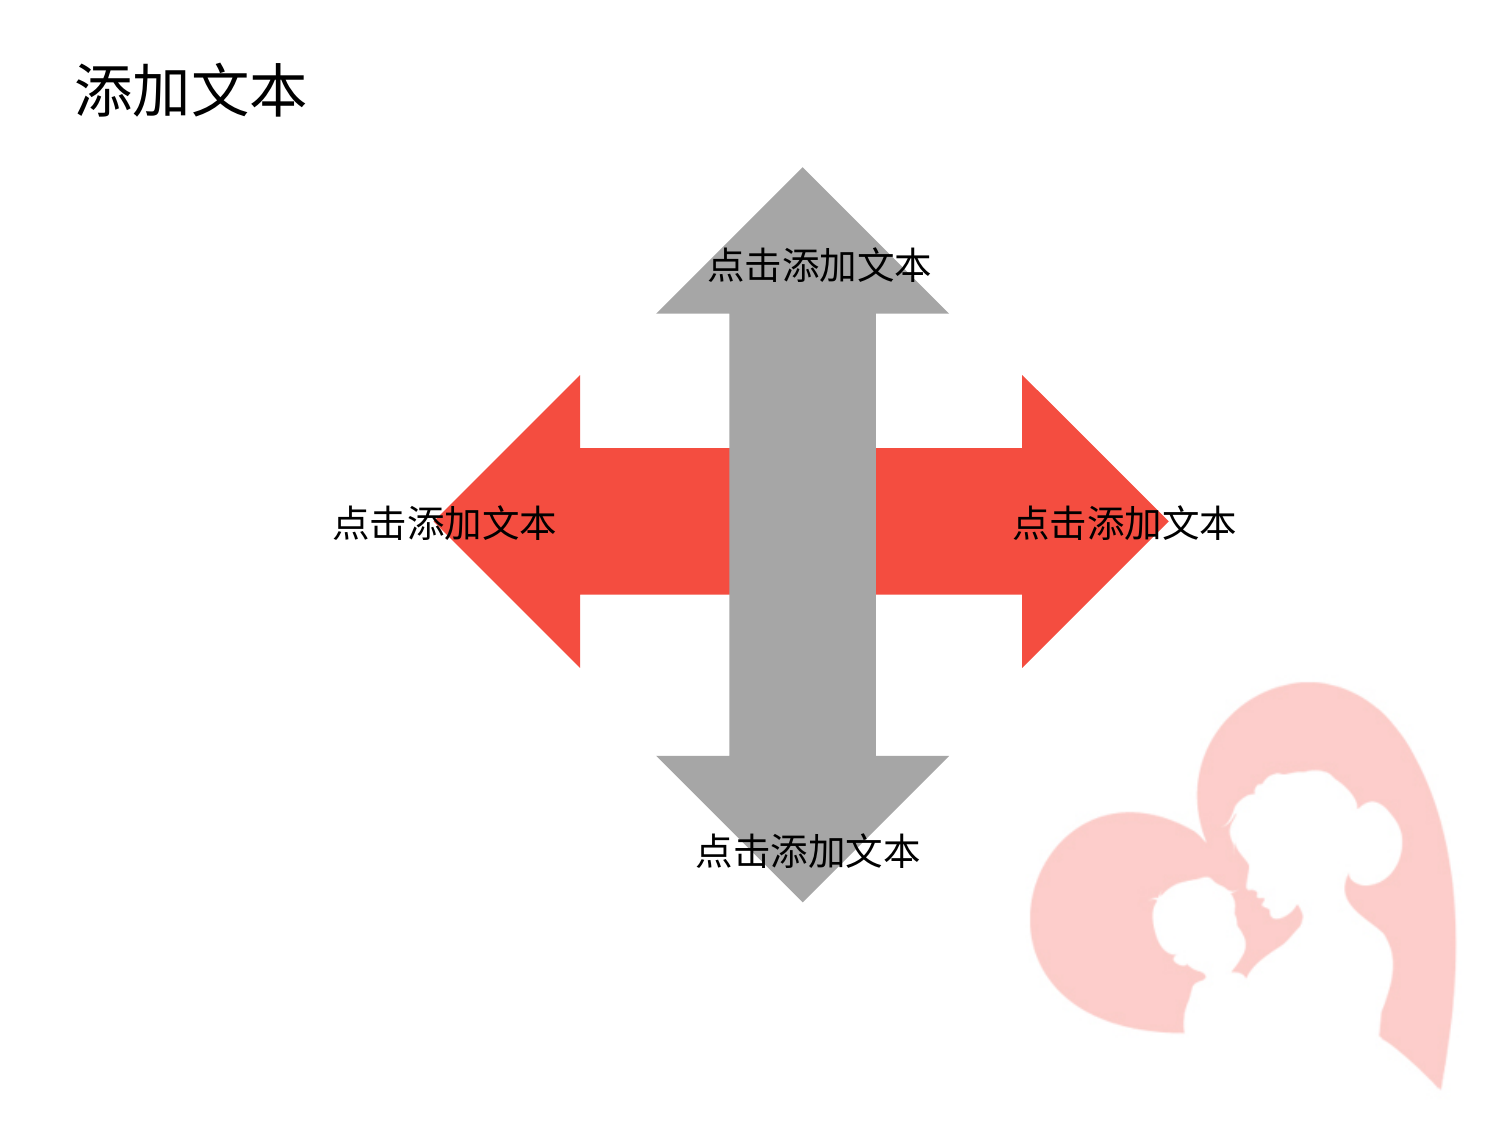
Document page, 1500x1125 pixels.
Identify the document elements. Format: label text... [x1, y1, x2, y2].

text_box 点击添加文本 [692, 234, 948, 295]
text_box [777, 880, 829, 905]
picture [0, 0, 1500, 1125]
text_box 添加文本 [60, 46, 323, 132]
text_box 点击添加文本 [680, 820, 936, 880]
text_box 点击添加文本 [997, 492, 1253, 552]
text_box [879, 373, 1143, 670]
text_box 点击添加文本 [317, 492, 573, 552]
text_box [732, 165, 873, 234]
text_box [654, 274, 952, 820]
text_box [460, 373, 727, 670]
